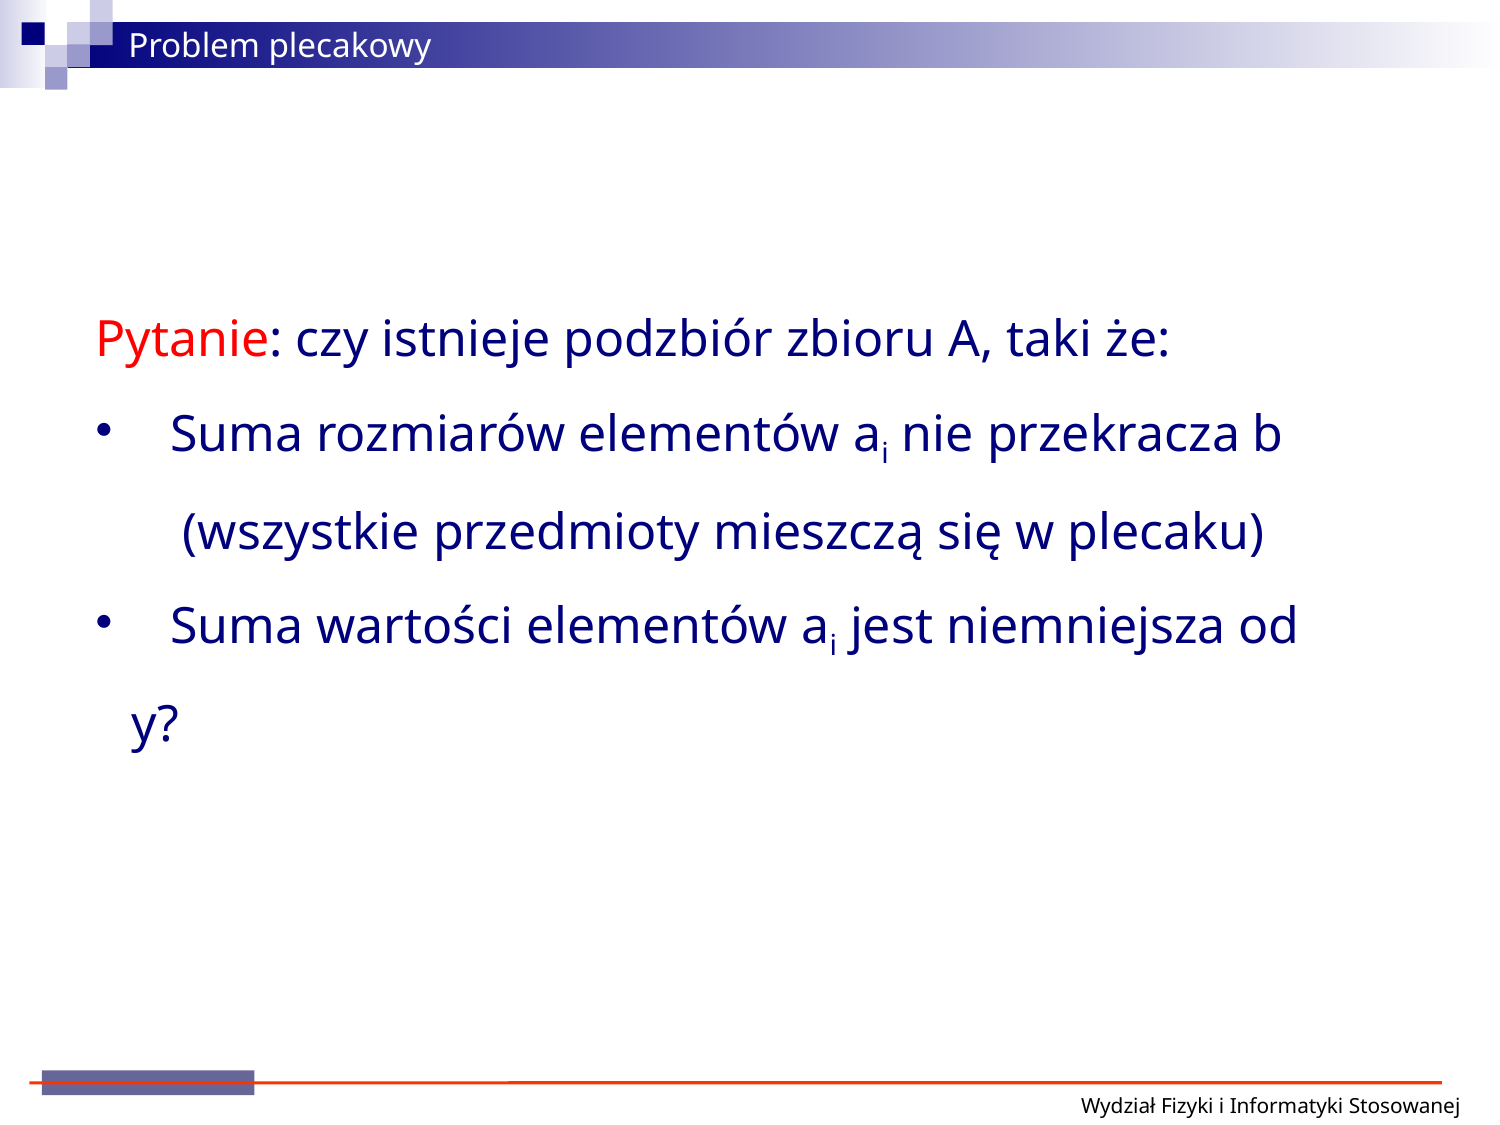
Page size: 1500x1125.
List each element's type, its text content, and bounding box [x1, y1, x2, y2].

text_box Problem plecakowy [113, 16, 749, 71]
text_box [29, 1070, 1443, 1096]
text_box Wydział Fizyki i Informatyki Stosowanej [1066, 1084, 1476, 1125]
text_box Pytanie: czy istnieje podzbiór zbioru A, taki że: Suma rozmiarów elementów ai nie przekracza b (wszystkie przedmioty mieszczą się w plecaku) Suma wartości elementów ai jest niemniejsza od y? [80, 269, 1362, 759]
